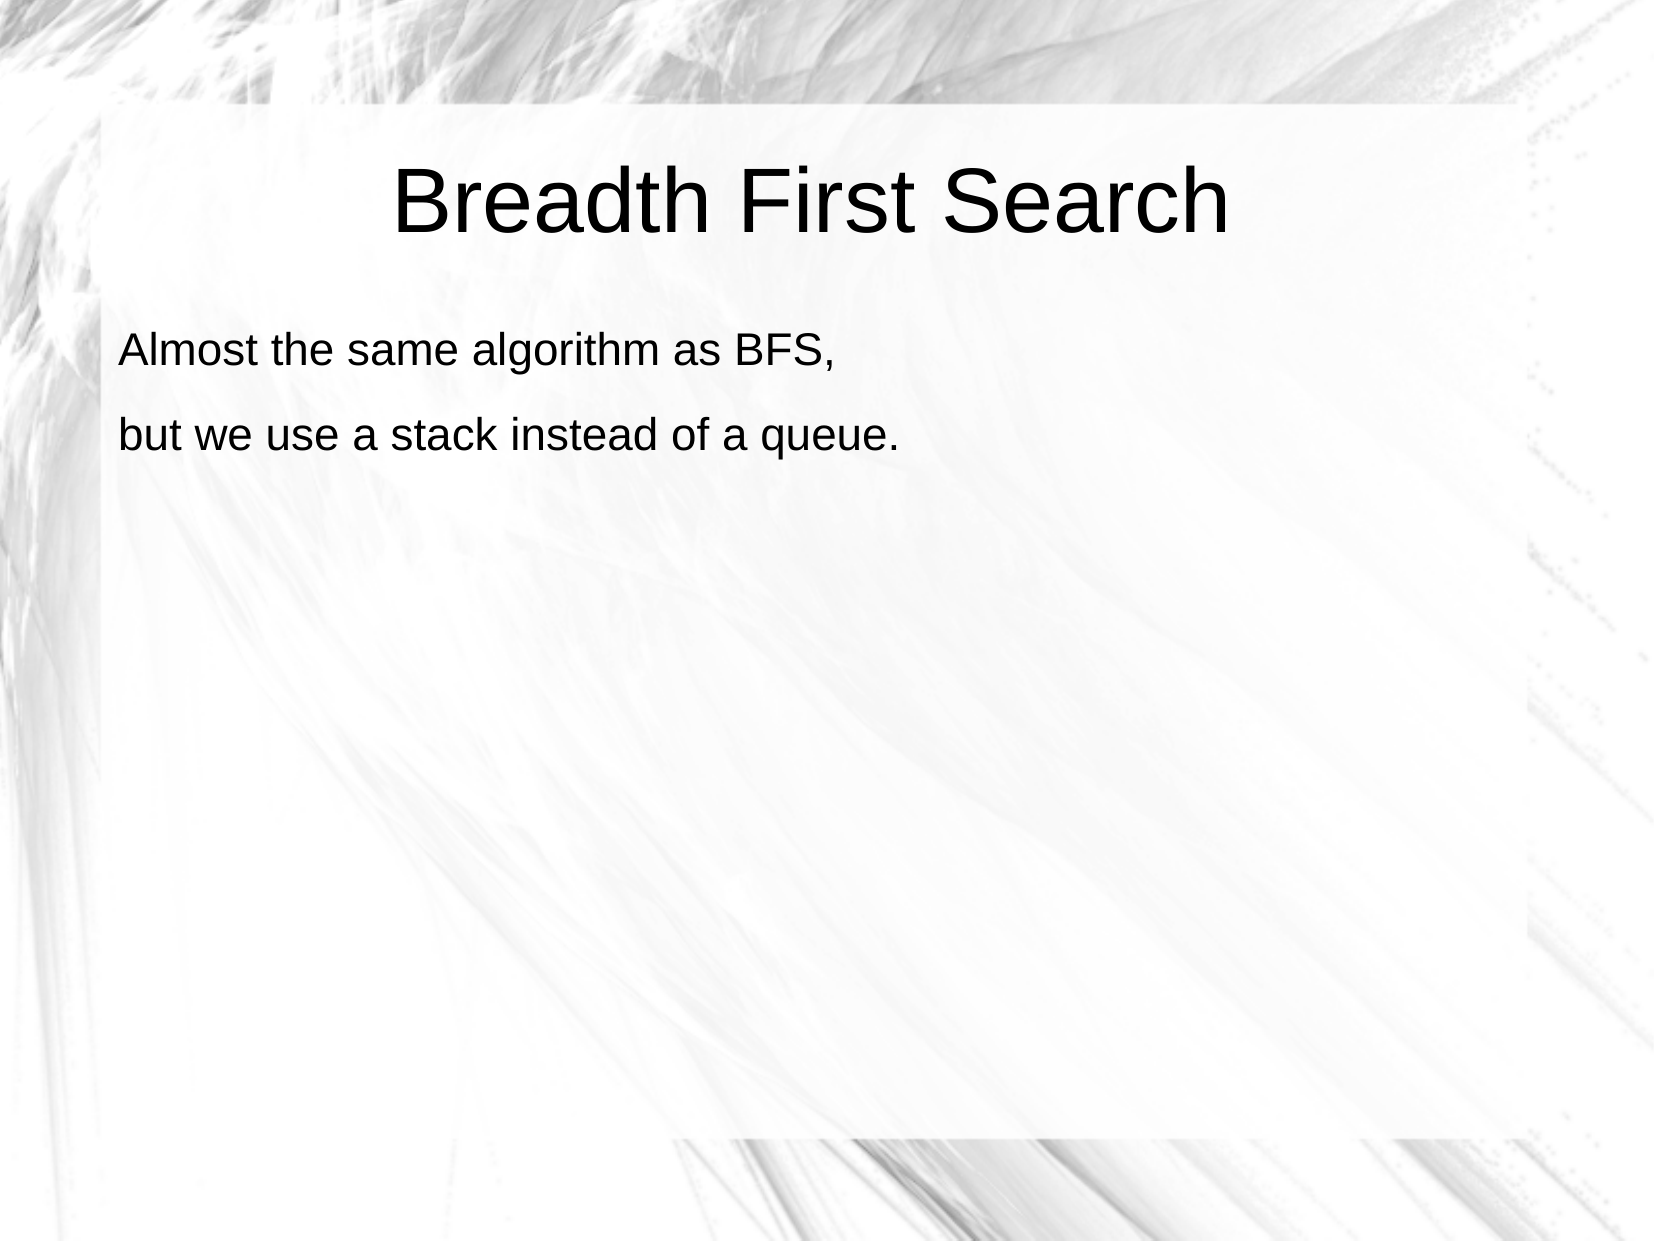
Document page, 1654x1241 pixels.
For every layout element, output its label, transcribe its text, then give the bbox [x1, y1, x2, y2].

picture [0, 0, 1654, 1241]
title Breadth First Search [118, 112, 1506, 281]
list Almost the same algorithm as BFS, but we use a stack instead of a queue. [118, 319, 1571, 1102]
